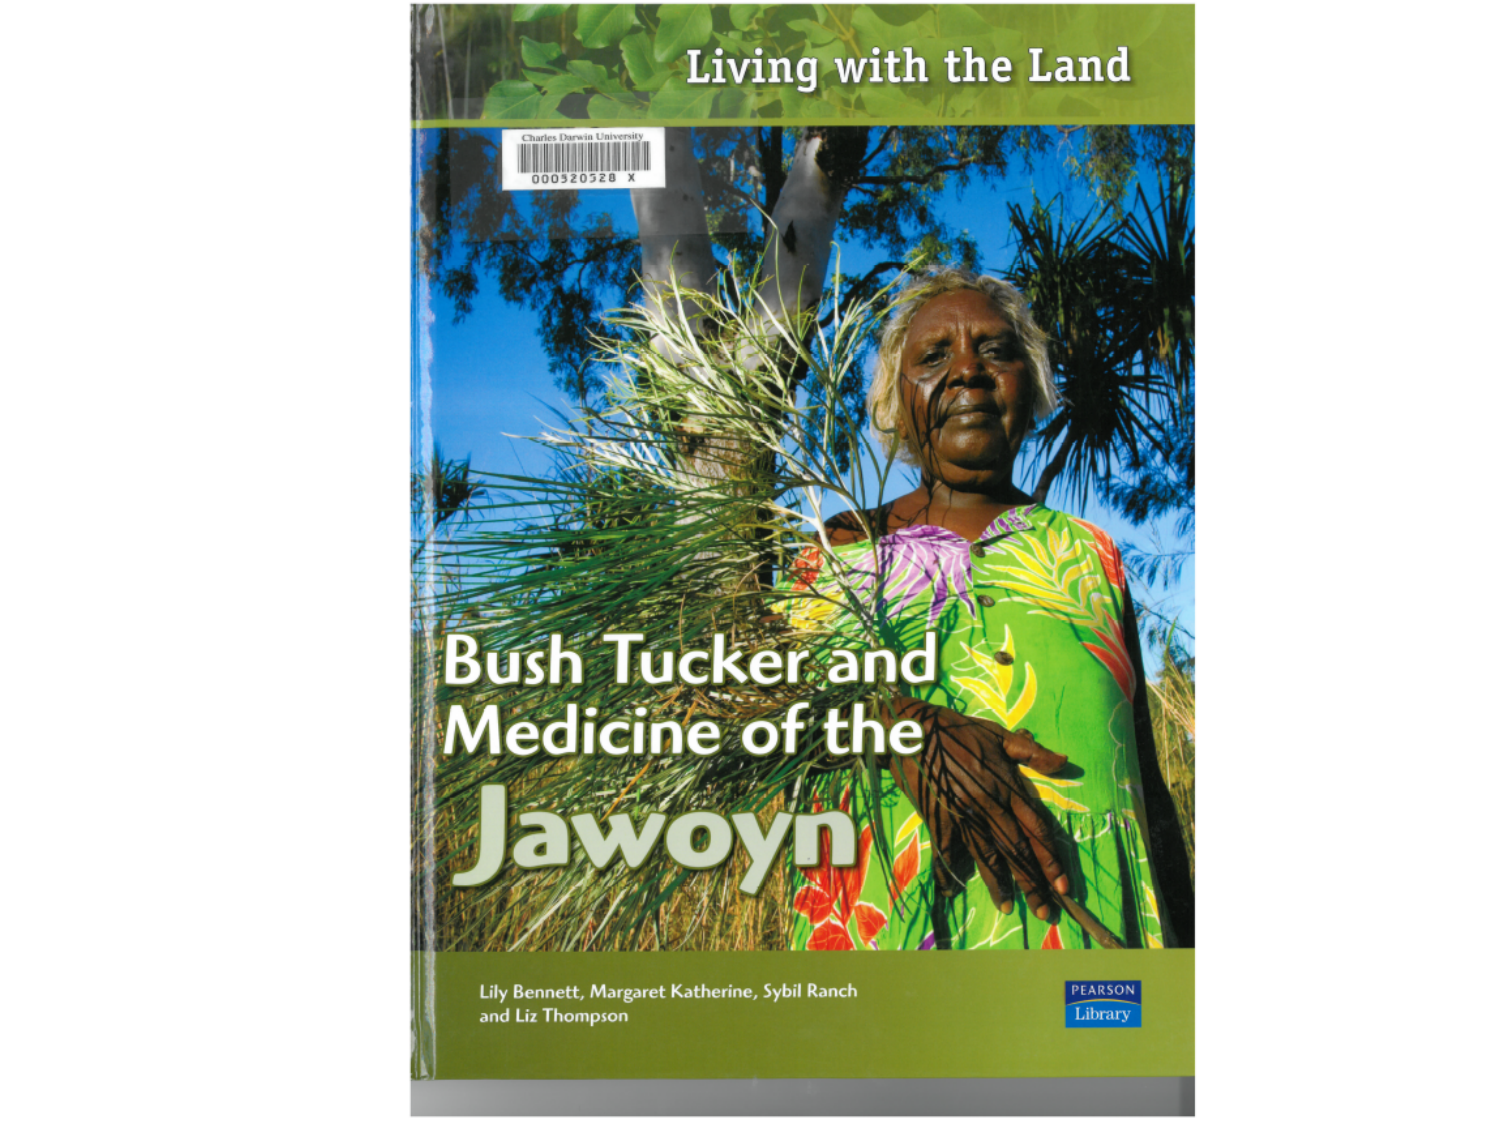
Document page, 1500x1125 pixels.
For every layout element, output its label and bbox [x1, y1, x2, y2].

picture [407, 0, 1200, 1119]
